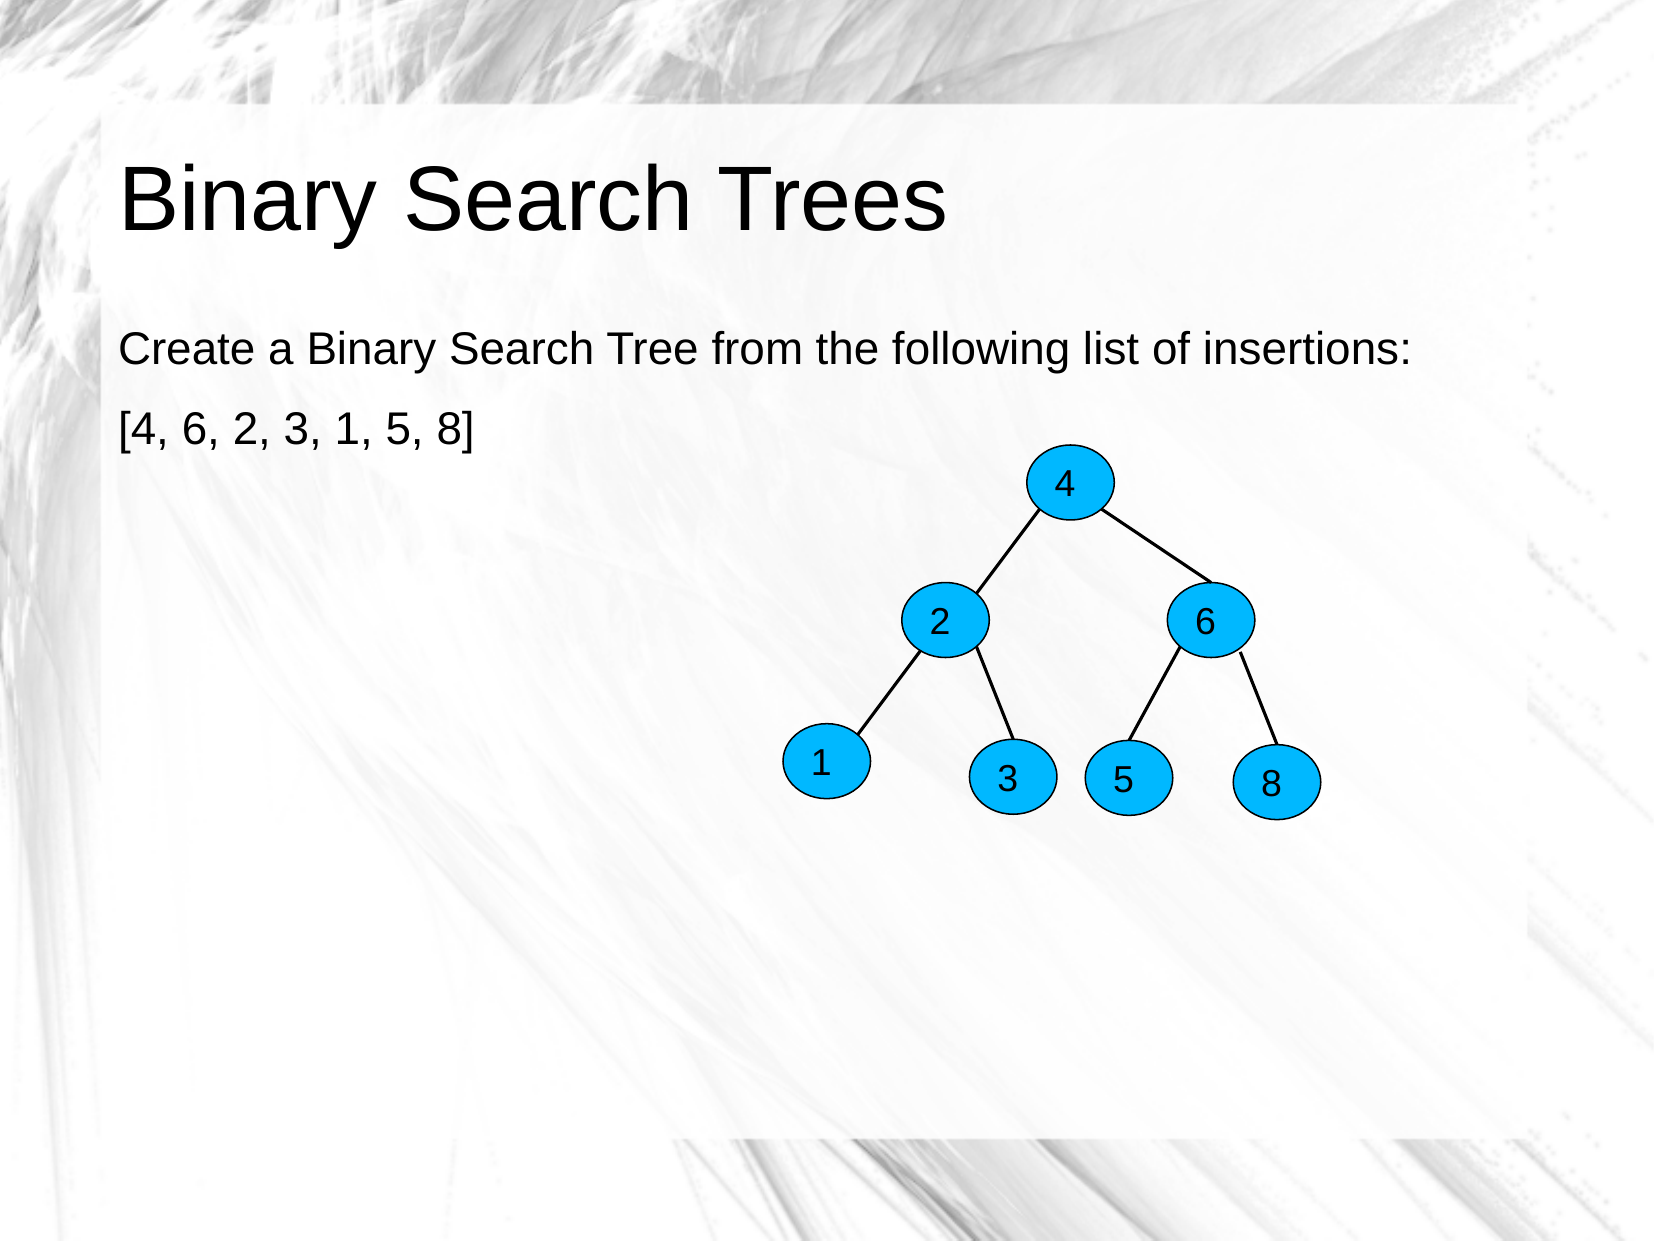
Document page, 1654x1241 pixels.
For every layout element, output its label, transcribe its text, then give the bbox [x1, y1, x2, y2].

list Create a Binary Search Tree from the following list of insertions: [4, 6, 2, 3, 1, 5, 8] [118, 319, 1571, 1109]
picture [0, 0, 1654, 1241]
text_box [782, 444, 1321, 820]
title Binary Search Trees [118, 93, 1506, 299]
